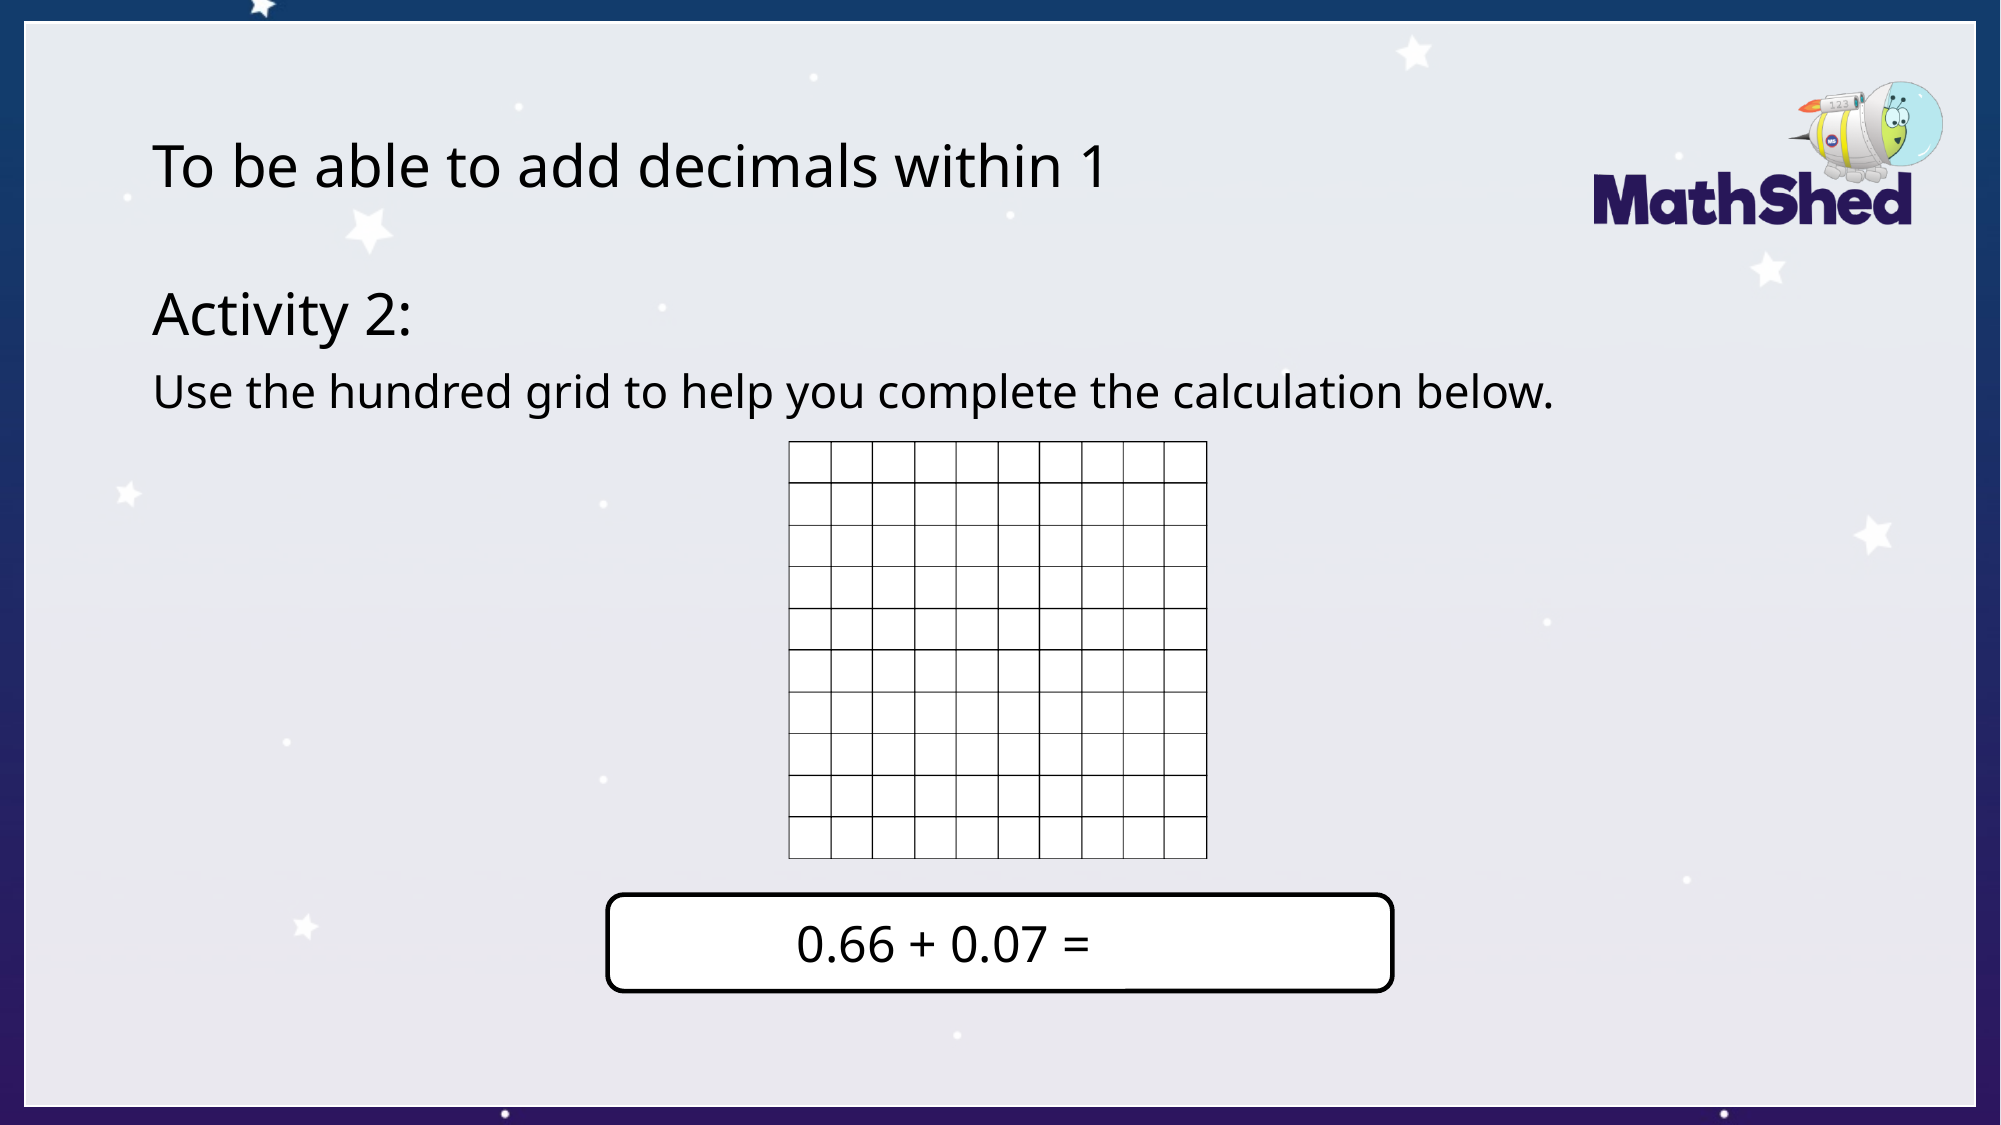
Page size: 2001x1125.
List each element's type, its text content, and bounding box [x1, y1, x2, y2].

text_box 0.66 + 0.07 = 0.73 [606, 893, 1394, 993]
list Activity 2: Use the hundred grid to help you complete the calculation below. [137, 277, 1863, 992]
picture [0, 0, 2001, 1125]
title To be able to add decimals within 1 [137, 59, 1578, 277]
